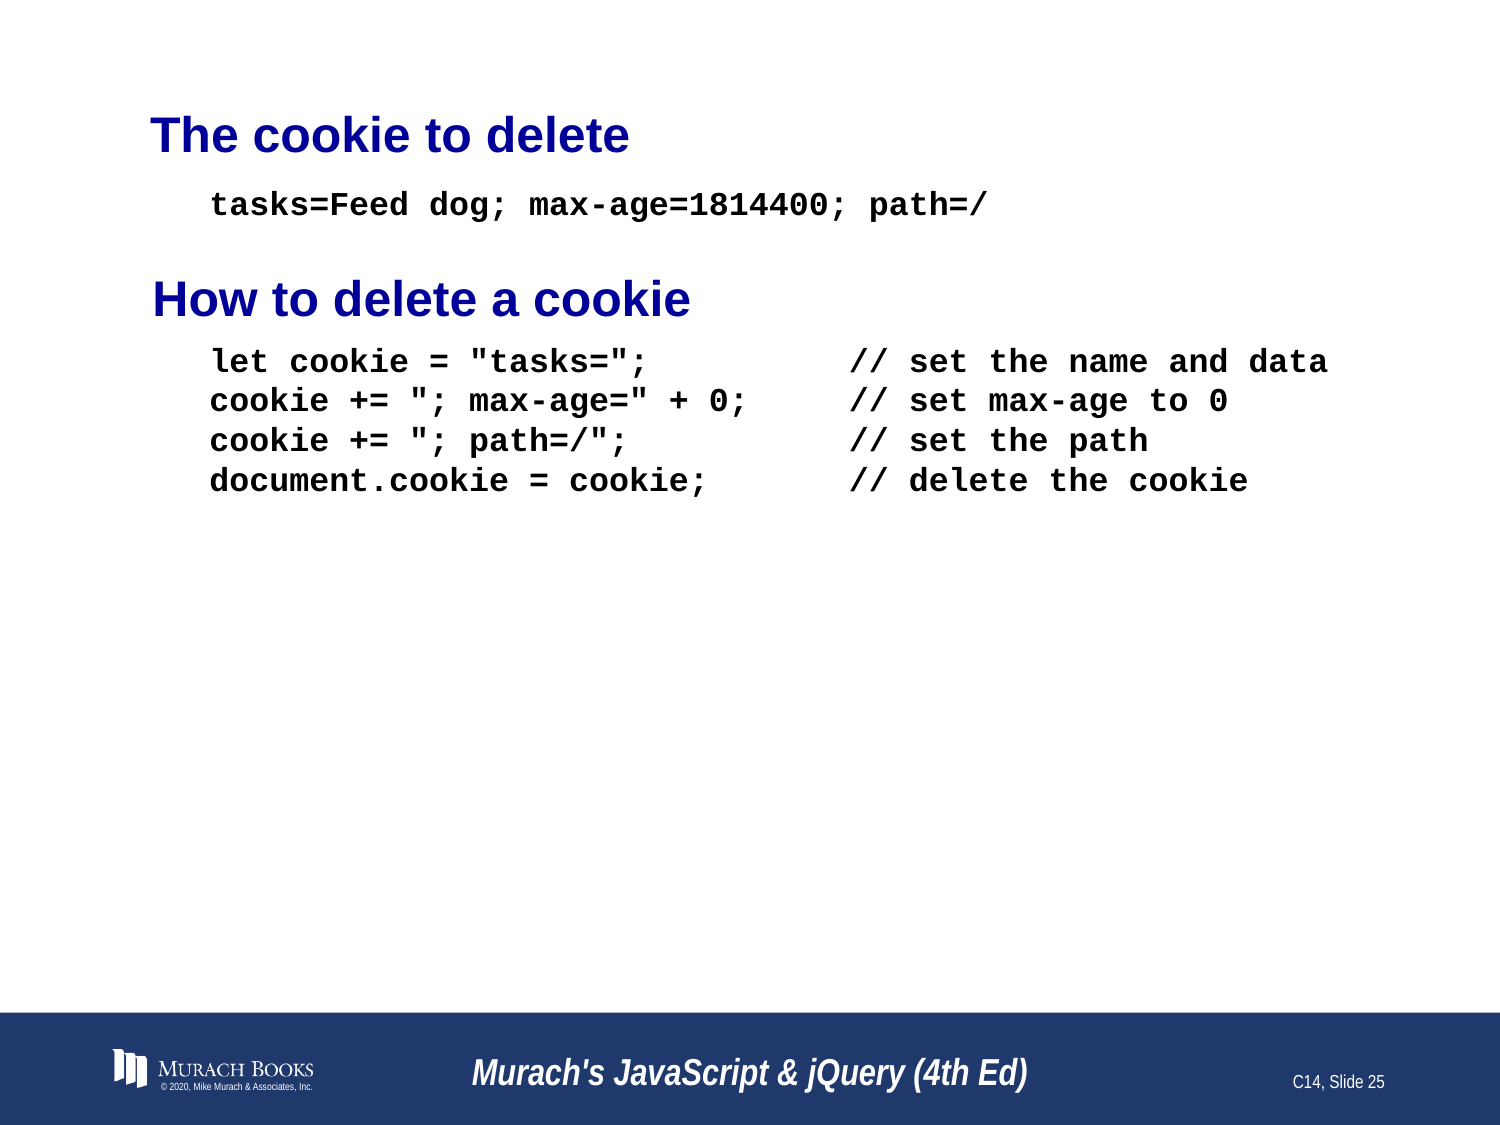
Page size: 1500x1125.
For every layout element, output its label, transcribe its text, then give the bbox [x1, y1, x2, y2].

list tasks=Feed dog; max-age=1814400; path=/ How to delete a cookie let cookie = "tasks="; // set the name and data cookie += "; max-age=" + 0; // set max-age to 0 cookie += "; path=/"; // set the path document.cookie = cookie; // delete the cookie [137, 174, 1350, 975]
title The cookie to delete [150, 102, 1350, 164]
slide_number Murach's JavaScript & jQuery (4th Ed) [463, 1025, 1050, 1100]
footer © 2020, Mike Murach & Associates, Inc. [12, 1025, 463, 1100]
slide_number C14, Slide 25 [1087, 1025, 1400, 1100]
